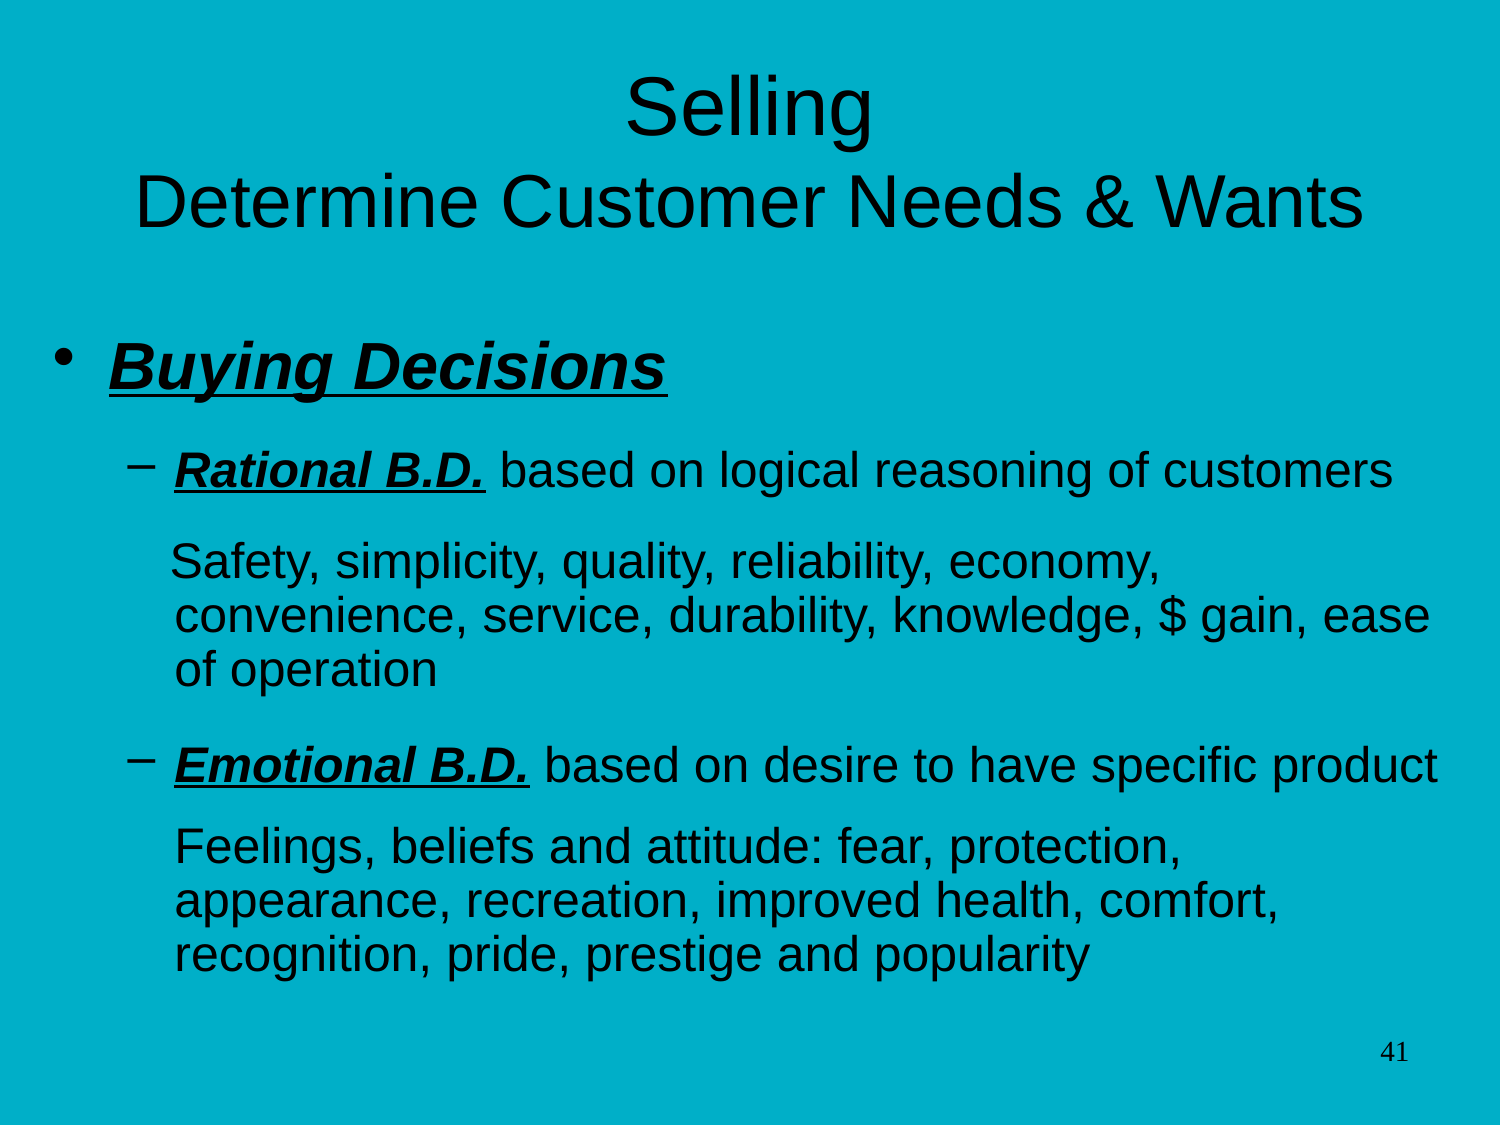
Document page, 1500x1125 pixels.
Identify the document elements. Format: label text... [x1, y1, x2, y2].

title Selling Determine Customer Needs & Wants [74, 44, 1426, 251]
list Buying Decisions Rational B.D. based on logical reasoning of customers Safety, simplicity, quality, reliability, economy, convenience, service, durability, knowledge, $ gain, ease of operation Emotional B.D. based on desire to have specific product Feelings, beliefs and attitude: fear, protection, appearance, recreation, improved health, comfort, recognition, pride, prestige and popularity [37, 324, 1463, 1038]
slide_number 41 [1074, 1038, 1426, 1103]
